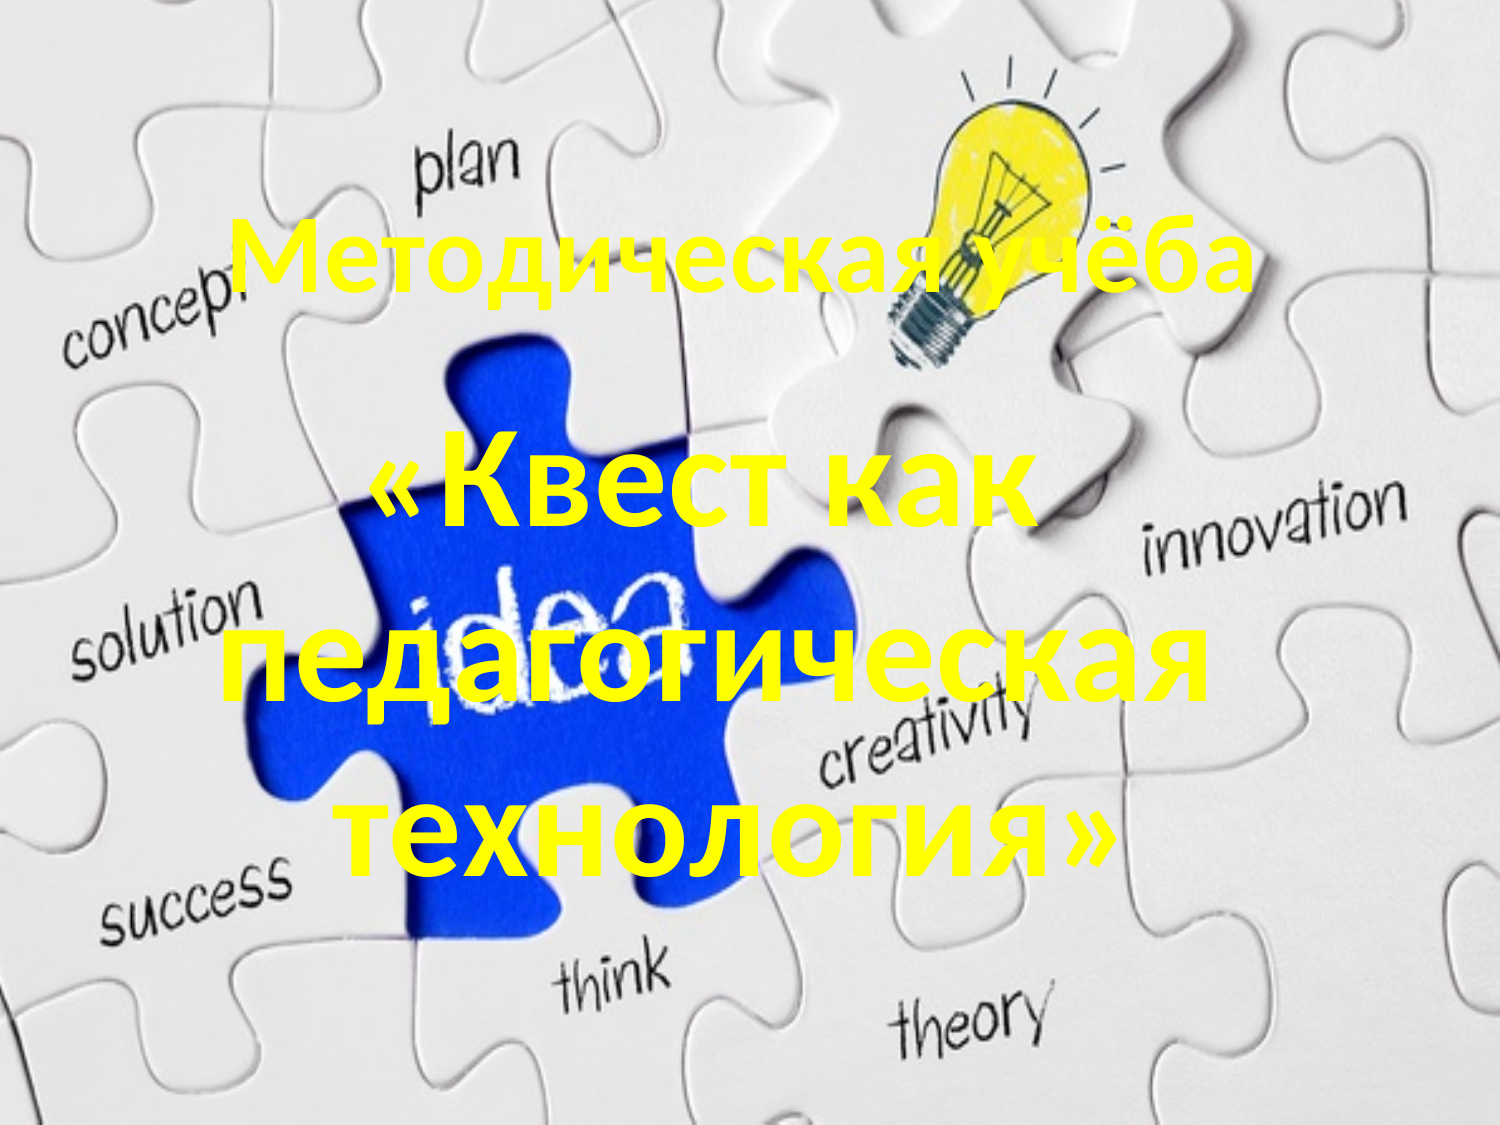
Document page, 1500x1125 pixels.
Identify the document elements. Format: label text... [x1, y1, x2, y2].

text_box Методическая учёба [210, 172, 1276, 323]
picture [0, 0, 1500, 1125]
text_box «Квест как педагогическая технология» [200, 373, 1233, 914]
